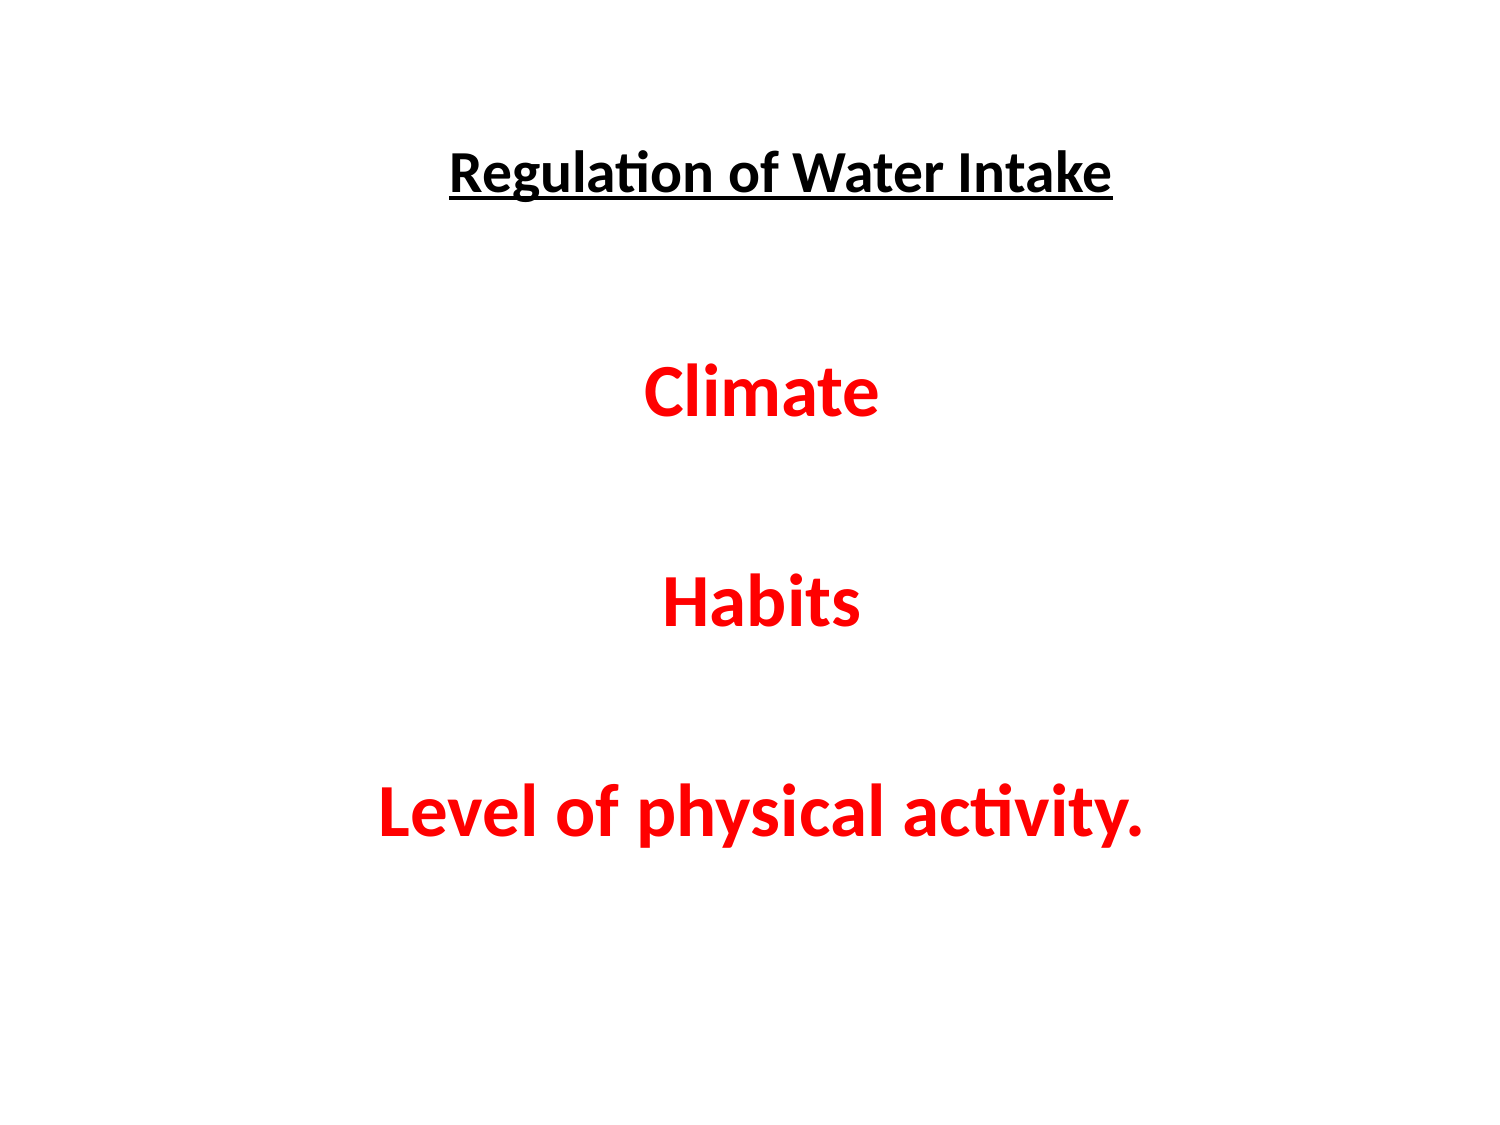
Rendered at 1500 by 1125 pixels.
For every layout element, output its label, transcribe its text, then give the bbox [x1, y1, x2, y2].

title Regulation of Water Intake [62, 125, 1500, 212]
list Climate Habits Level of physical activity. [50, 334, 1475, 891]
